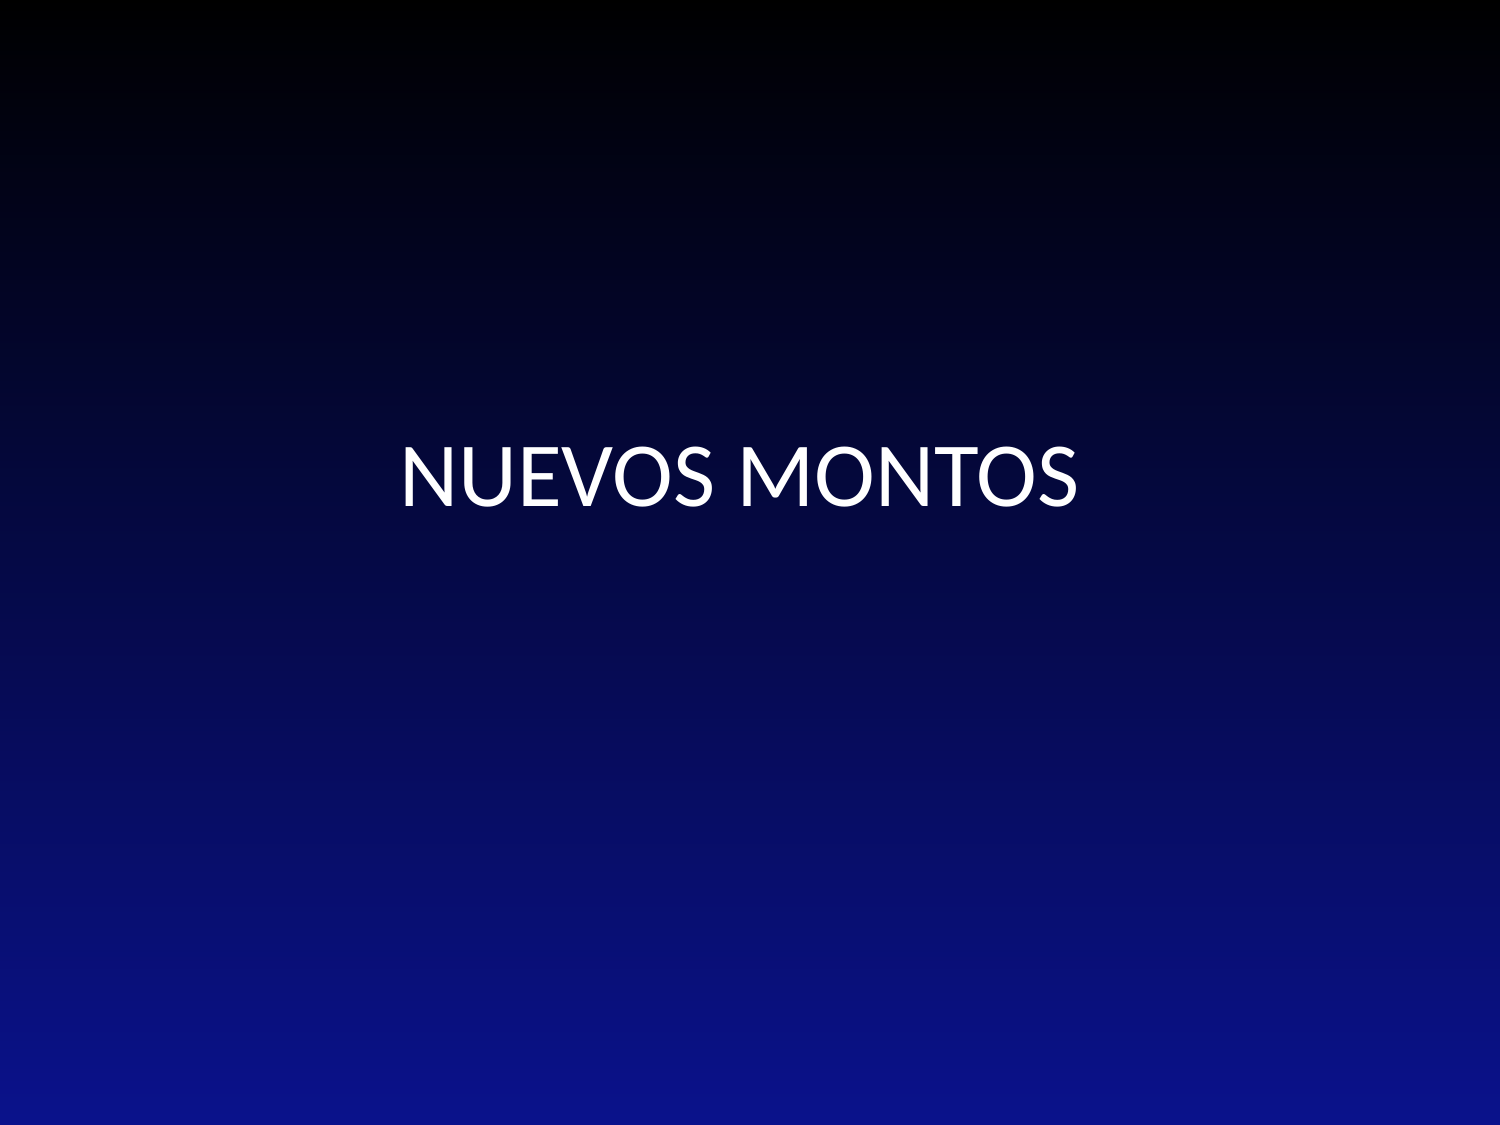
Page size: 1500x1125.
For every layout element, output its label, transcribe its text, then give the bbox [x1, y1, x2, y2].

title NUEVOS MONTOS [112, 349, 1388, 591]
